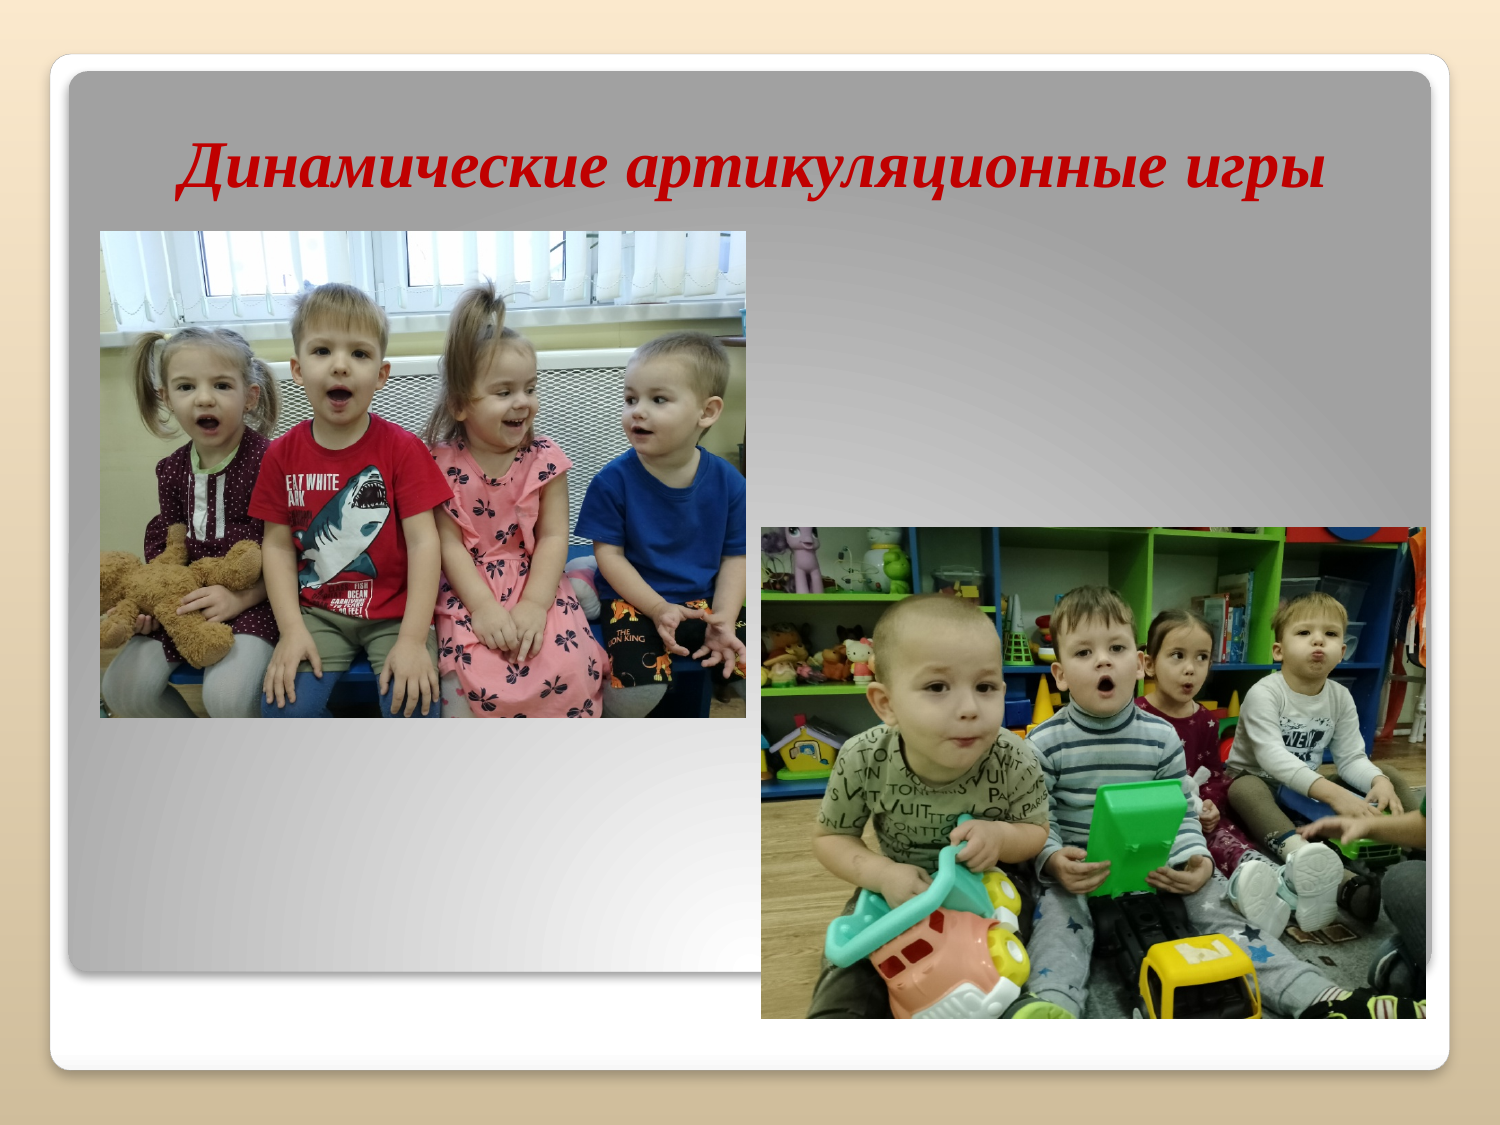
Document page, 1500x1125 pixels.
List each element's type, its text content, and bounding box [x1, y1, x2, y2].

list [100, 231, 746, 718]
picture [761, 526, 1426, 1019]
title Динамические артикуляционные игры [82, 90, 1425, 209]
